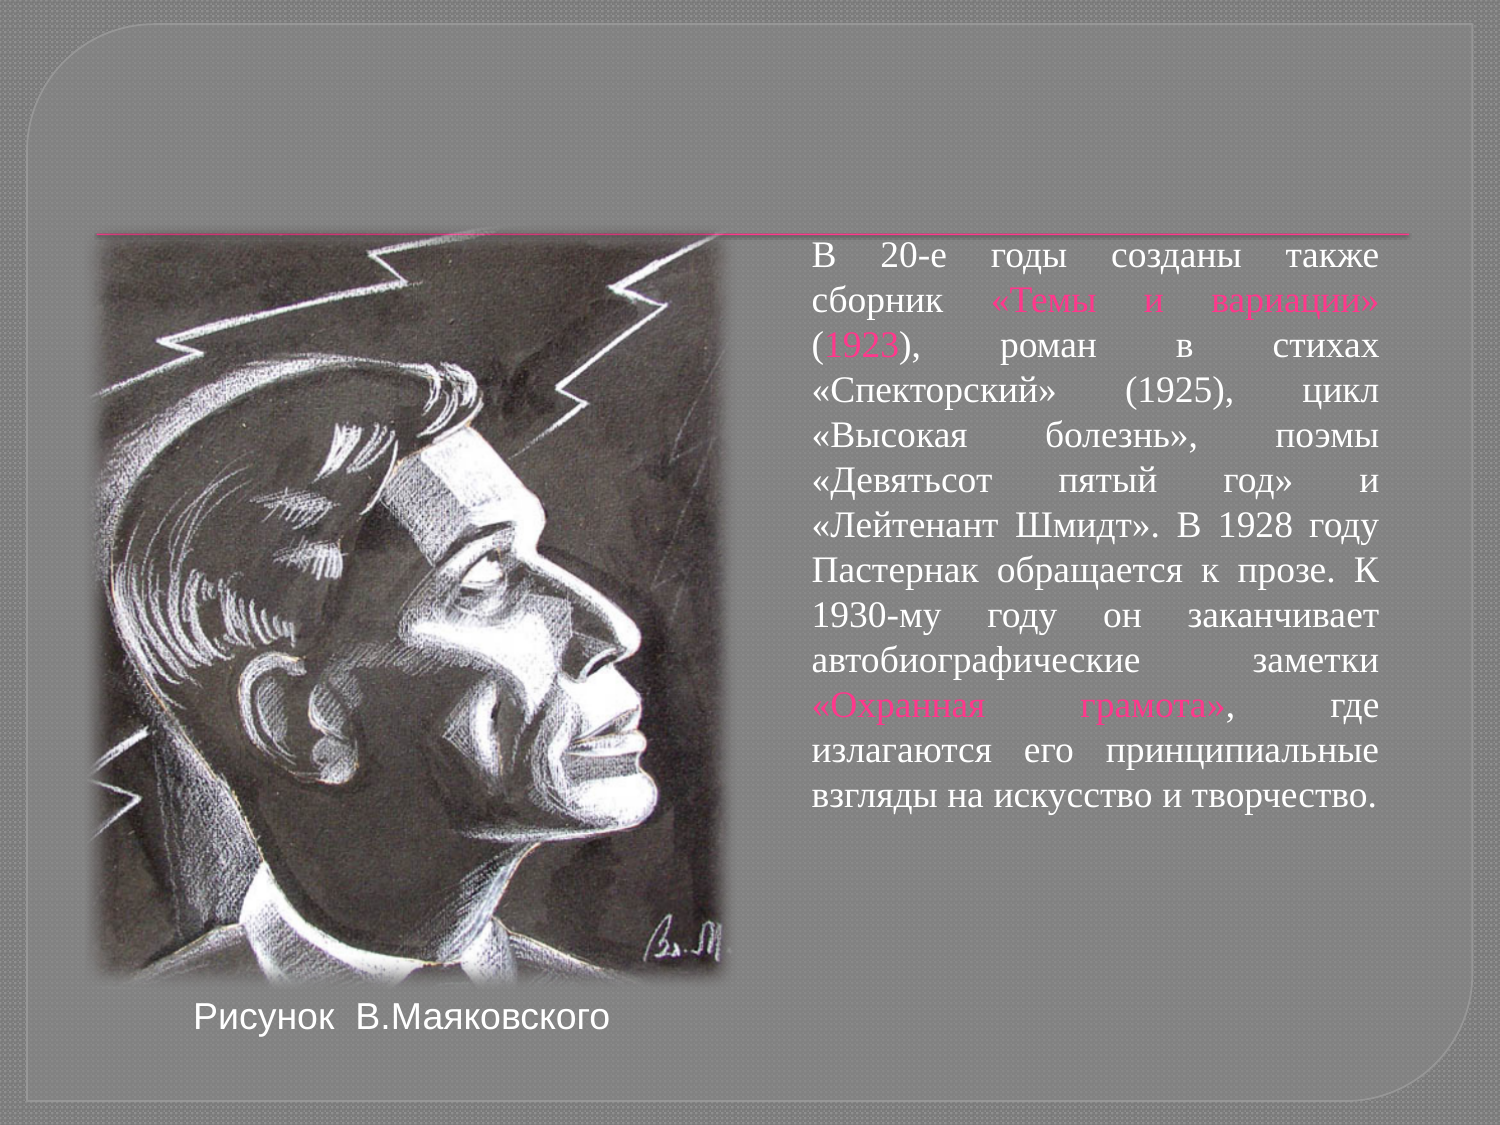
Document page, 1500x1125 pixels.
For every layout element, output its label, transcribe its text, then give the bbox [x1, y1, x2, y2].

text_box Рисунок В.Маяковского [178, 1006, 626, 1045]
picture [81, 222, 739, 992]
text_box В 20-е годы созданы также сборник «Темы и вариации» (1923), роман в стихах «Спекторский» (1925), цикл «Высокая болезнь», поэмы «Девятьсот пятый год» и «Лейтенант Шмидт». В 1928 году Пастернак обращается к прозе. К 1930-му году он заканчивает автобиографические заметки «Охранная грамота», где излагаются его принципиальные взгляды на искусство и творчество. [796, 222, 1395, 823]
